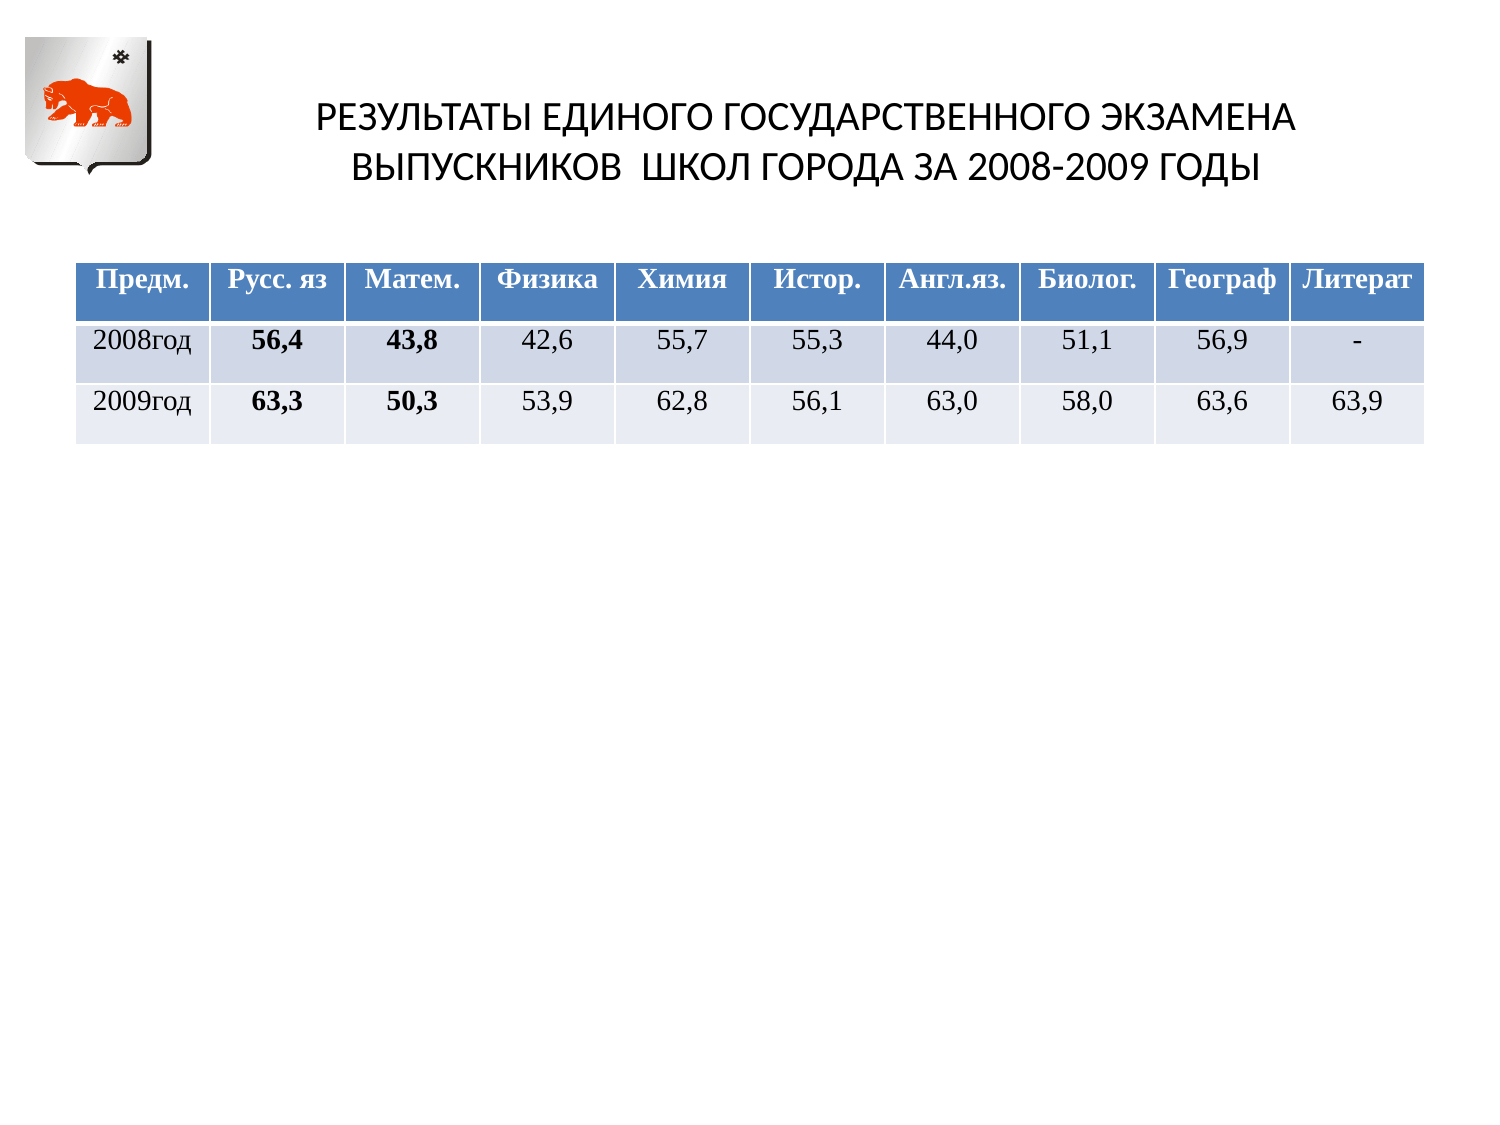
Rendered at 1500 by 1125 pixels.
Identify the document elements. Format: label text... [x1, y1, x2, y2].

table_cell 63,6 [1156, 385, 1289, 444]
table_cell 53,9 [481, 385, 614, 444]
table_cell 58,0 [1021, 385, 1154, 444]
table_header Биолог. [1021, 263, 1154, 321]
title РЕЗУЛЬТАТЫ ЕДИНОГО ГОСУДАРСТВЕННОГО ЭКЗАМЕНА ВЫПУСКНИКОВ ШКОЛ ГОРОДА ЗА 2008-2009 ГОДЫ [187, 45, 1425, 233]
table_cell 63,3 [211, 385, 344, 444]
table_cell 55,7 [616, 326, 749, 383]
table_cell 55,3 [751, 326, 884, 383]
table_header Матем. [346, 263, 479, 321]
table_cell 56,9 [1156, 326, 1289, 383]
table_header Англ.яз. [886, 263, 1019, 321]
table_header Литерат [1291, 263, 1424, 321]
table_header Предм. [76, 263, 209, 321]
table_cell 2009год [76, 385, 209, 444]
table_header Химия [616, 263, 749, 321]
table_cell 42,6 [481, 326, 614, 383]
picture [23, 34, 153, 176]
table_cell 44,0 [886, 326, 1019, 383]
table_header Физика [481, 263, 614, 321]
table_cell - [1291, 326, 1424, 383]
table_header Русс. яз [211, 263, 344, 321]
table_cell 51,1 [1021, 326, 1154, 383]
table_cell 50,3 [346, 385, 479, 444]
table_cell 43,8 [346, 326, 479, 383]
table_cell 63,0 [886, 385, 1019, 444]
table_cell 56,4 [211, 326, 344, 383]
table_header Истор. [751, 263, 884, 321]
table_cell 63,9 [1291, 385, 1424, 444]
table_header Географ [1156, 263, 1289, 321]
table_cell 62,8 [616, 385, 749, 444]
table_cell 2008год [76, 326, 209, 383]
table_cell 56,1 [751, 385, 884, 444]
